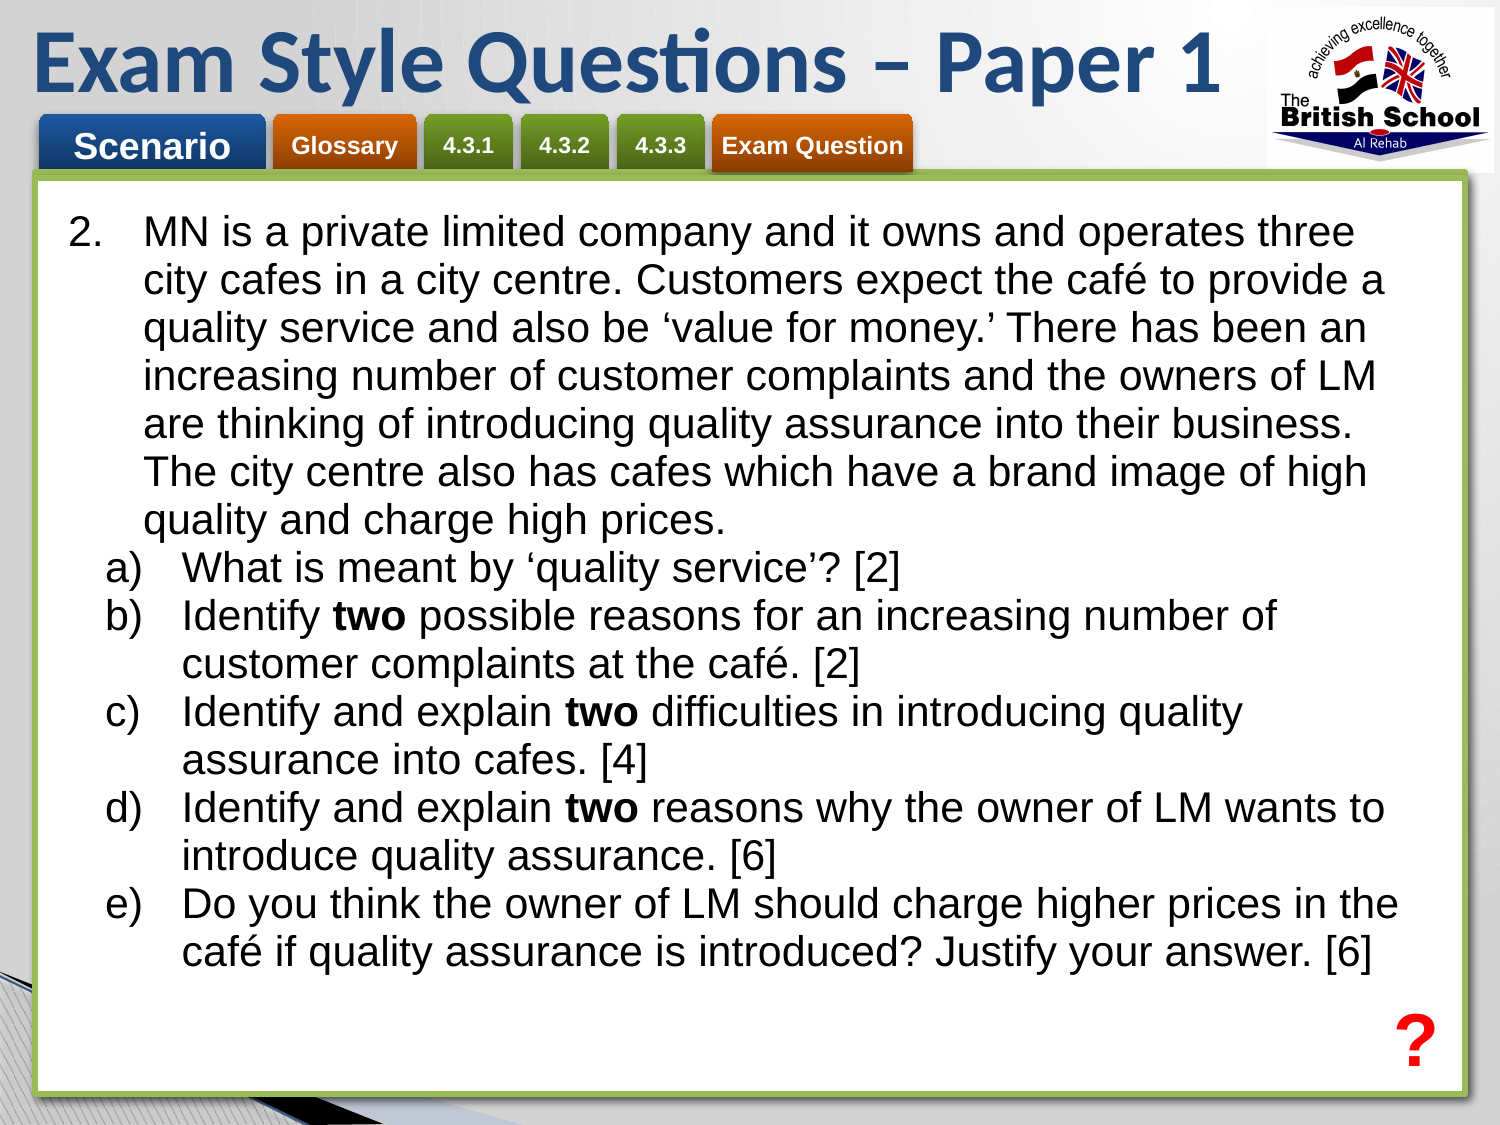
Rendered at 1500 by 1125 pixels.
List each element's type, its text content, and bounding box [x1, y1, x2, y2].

text_box [35, 178, 1465, 1094]
text_box ? [1387, 991, 1446, 1082]
picture [1267, 7, 1495, 173]
title Exam Style Questions – Paper 1 [17, 7, 1258, 106]
picture [281, 1114, 303, 1125]
table_header MN is a private limited company and it owns and operates three city cafes in a city centre. Customers expect the café to provide a quality service and also be ‘value for money.’ There has been an increasing number of customer complaints and the owners of LM are thinking of introducing quality assurance into their business. The city centre also has cafes which have a brand image of high quality and charge high prices. What is meant by ‘quality service’? [2] Identify two possible reasons for an increasing number of customer complaints at the café. [2] Identify and explain two difficulties in introducing quality assurance into cafes. [4] Identify and explain two reasons why the owner of LM wants to introduce quality assurance. [6] Do you think the owner of LM should charge higher prices in the café if quality assurance is introduced? Justify your answer. [6] [53, 200, 1447, 1073]
